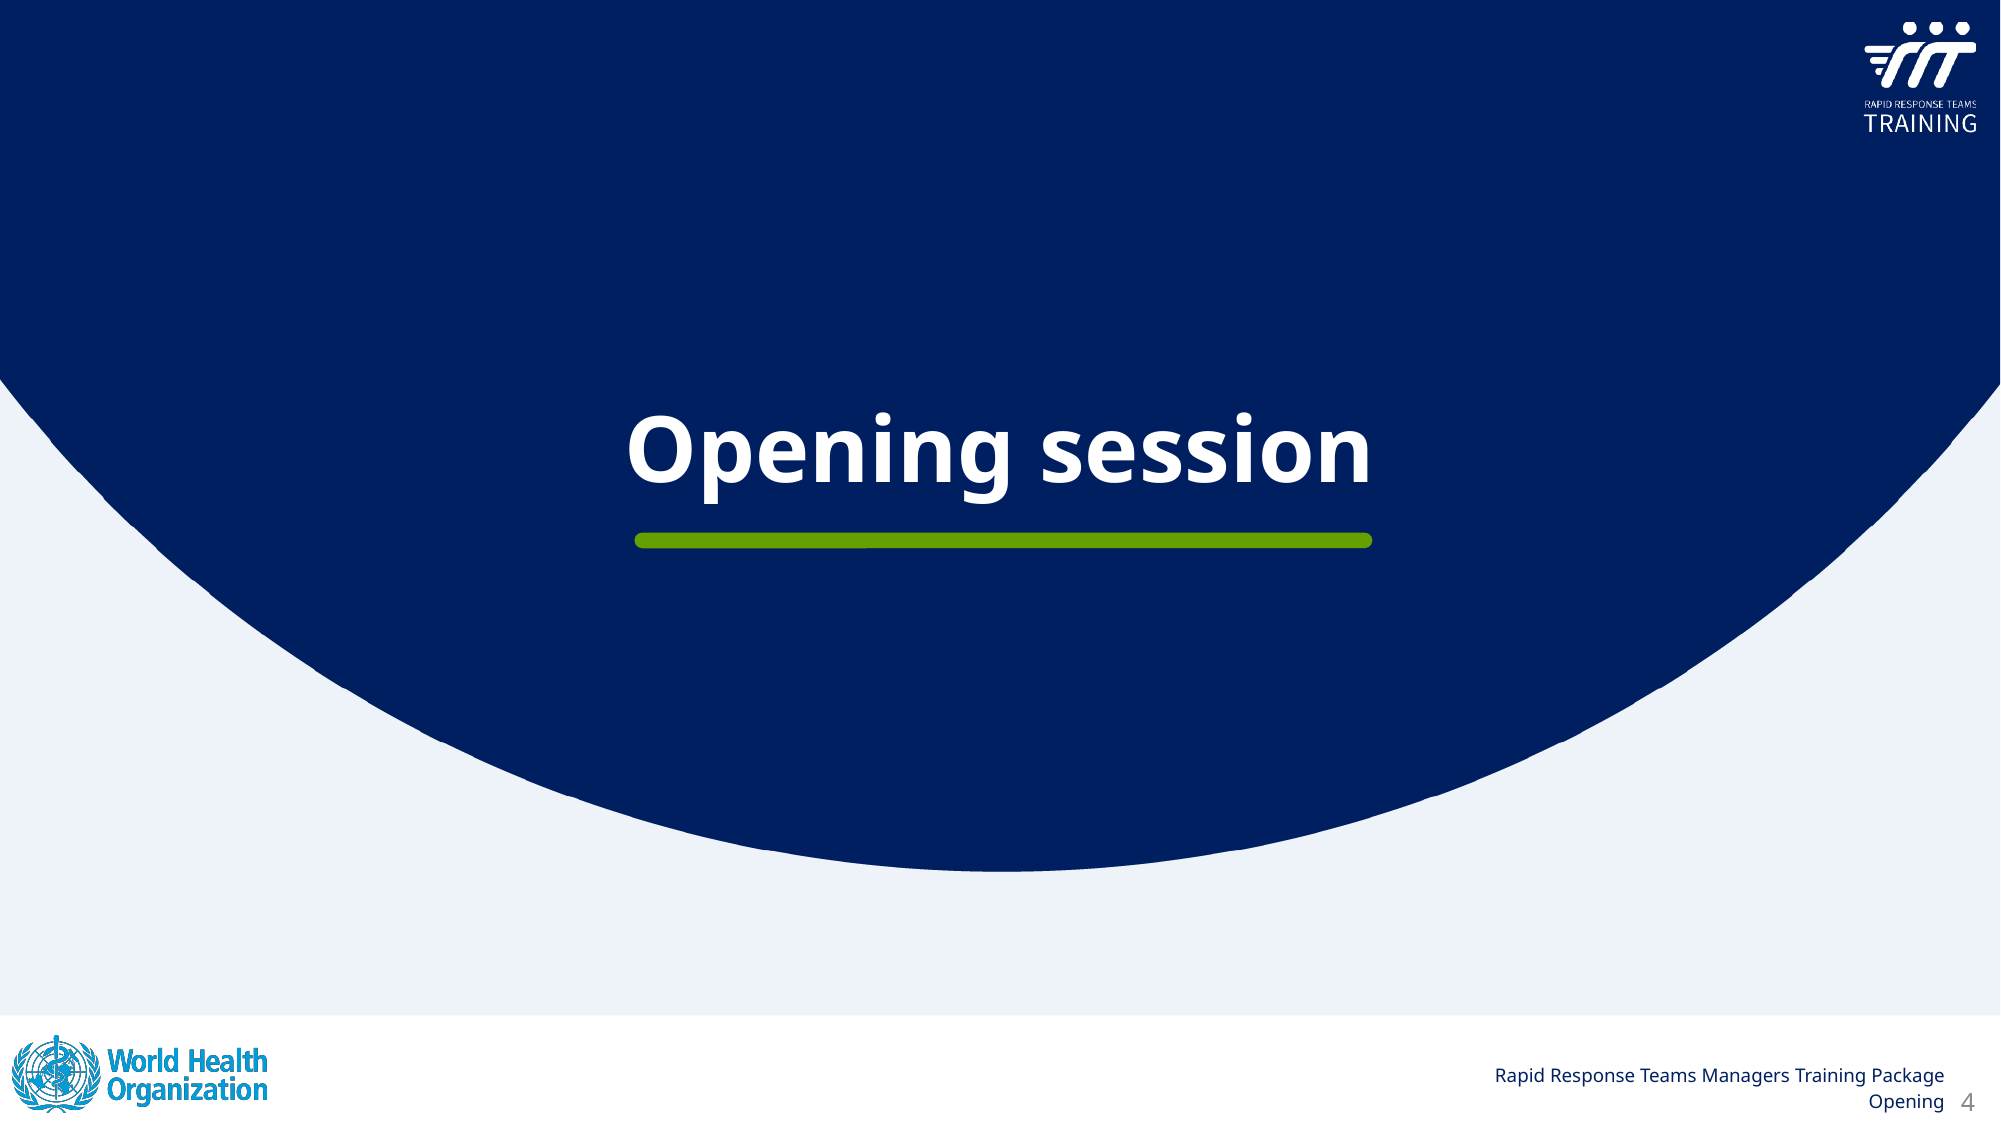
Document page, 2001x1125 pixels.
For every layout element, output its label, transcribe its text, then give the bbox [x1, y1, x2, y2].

picture [30, 1083, 37, 1091]
picture [12, 1035, 54, 1068]
picture [71, 1053, 90, 1091]
picture [59, 1035, 267, 1113]
picture [46, 1056, 54, 1062]
picture [40, 1062, 47, 1070]
text_box 4 [1547, 1079, 1983, 1125]
text_box [634, 532, 1373, 549]
picture [24, 1054, 36, 1087]
picture [22, 1062, 26, 1077]
picture [50, 1108, 62, 1113]
text_box Opening session [577, 383, 1423, 509]
picture [34, 1054, 43, 1078]
picture [12, 1083, 48, 1113]
picture [36, 1088, 78, 1105]
picture [0, 0, 2001, 904]
